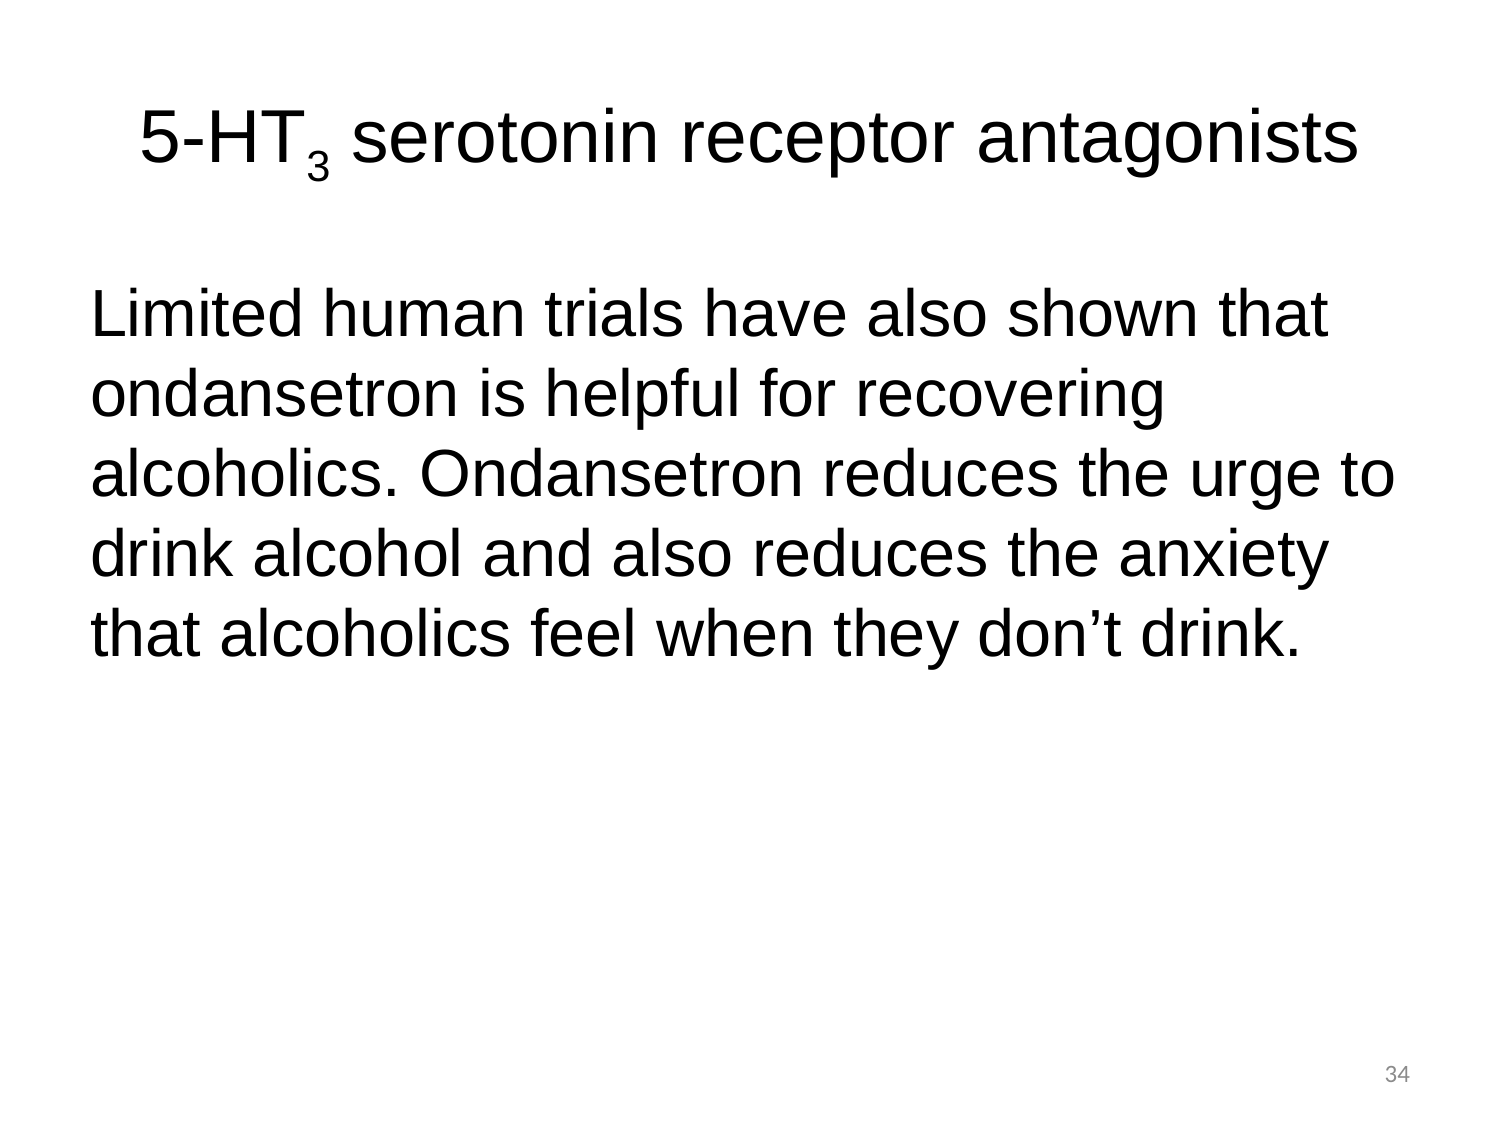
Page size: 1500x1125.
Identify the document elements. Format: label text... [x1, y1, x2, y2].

slide_number 34 [1074, 1042, 1425, 1103]
list Limited human trials have also shown that ondansetron is helpful for recovering alcoholics. Ondansetron reduces the urge to drink alcohol and also reduces the anxiety that alcoholics feel when they don’t drink. [75, 262, 1425, 1005]
title 5-HT3 serotonin receptor antagonists [75, 45, 1425, 233]
